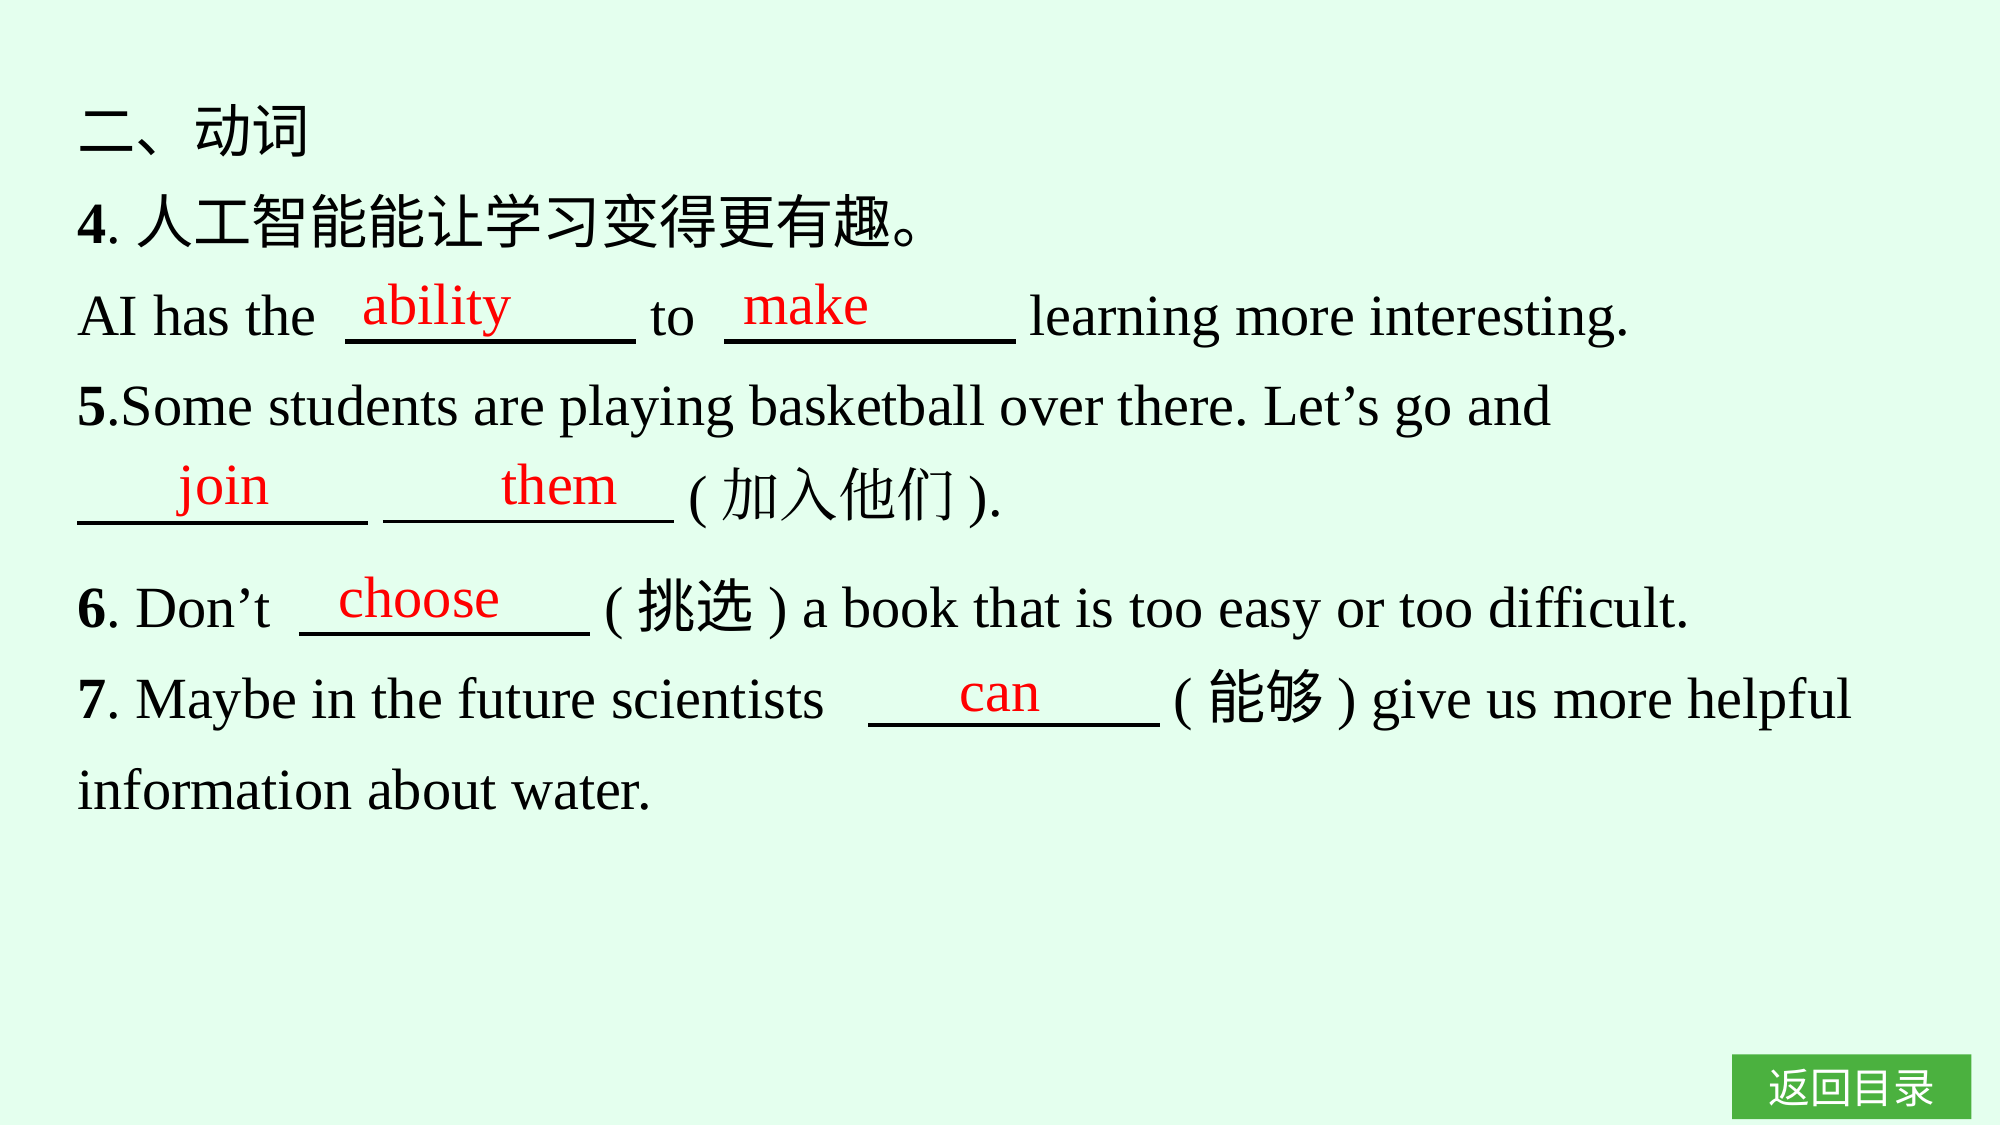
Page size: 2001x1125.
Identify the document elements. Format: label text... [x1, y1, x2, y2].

text_box join them [164, 425, 634, 524]
text_box ability make [348, 244, 958, 344]
text_box 二、动词 4.人工智能能让学习变得更有趣。 AI has the to learning more interesting. 5.Some students are playing basketball over there. Let’s go and (加入他们). [62, 66, 1938, 536]
text_box 6. Don’t (挑选) a book that is too easy or too difficult. 7. Maybe in the future scientists (能够) give us more helpful information about water. [62, 540, 1938, 829]
text_box choose [324, 538, 516, 637]
text_box can [944, 632, 1056, 731]
